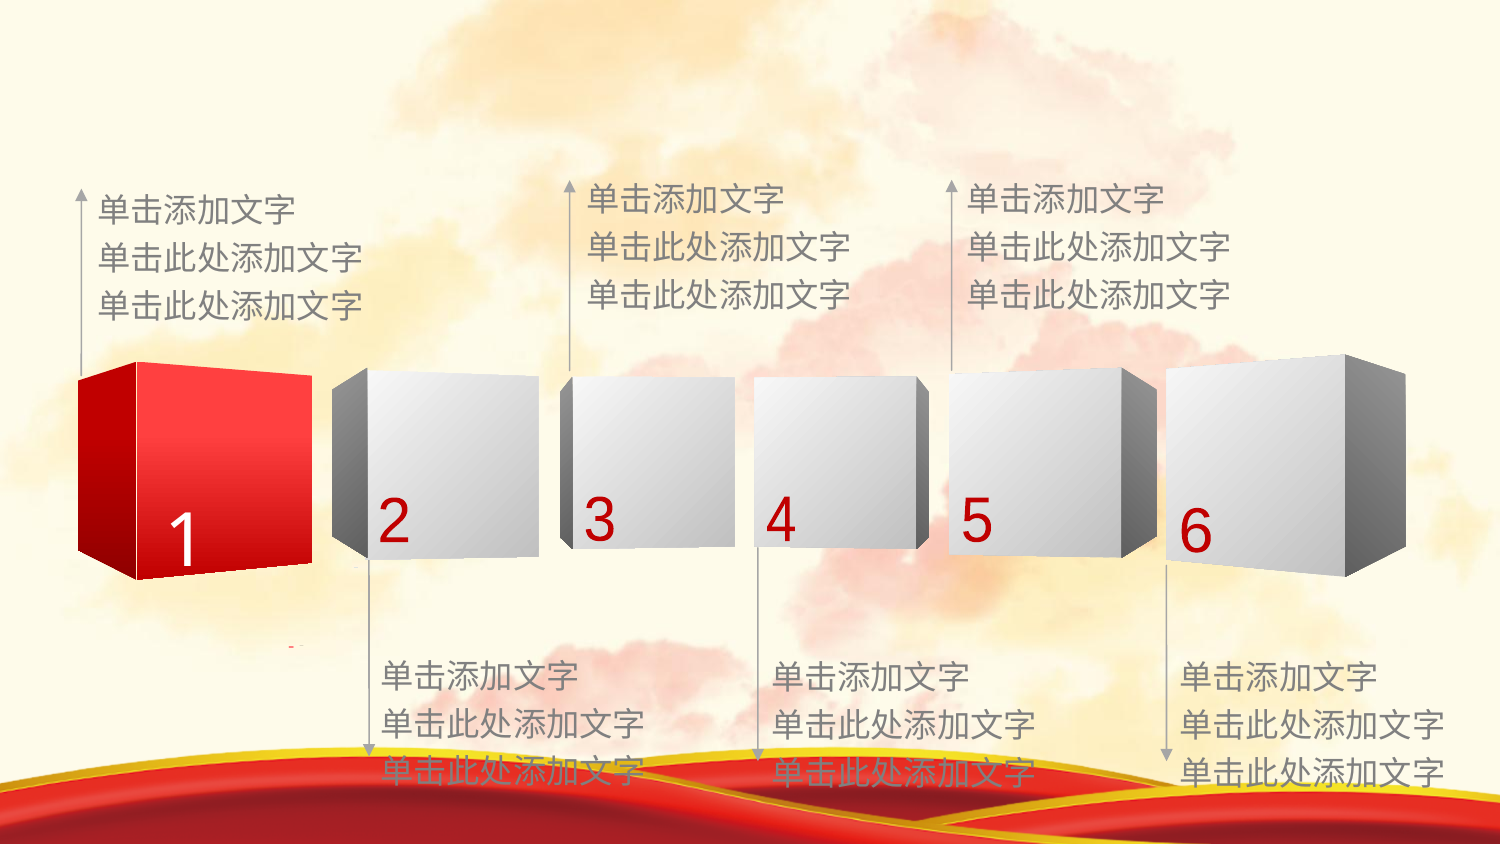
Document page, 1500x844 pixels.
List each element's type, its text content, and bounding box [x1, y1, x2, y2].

text_box 单击添加文字 单击此处添加文字 单击此处添加文字 [82, 173, 381, 333]
text_box 单击添加文字 单击此处添加文字 单击此处添加文字 [951, 163, 1256, 322]
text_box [1166, 354, 1406, 577]
text_box [751, 549, 765, 762]
text_box 单击添加文字 单击此处添加文字 单击此处添加文字 [1164, 640, 1469, 800]
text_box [754, 376, 929, 549]
text_box [362, 560, 376, 757]
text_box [560, 376, 735, 549]
text_box 单击添加文字 单击此处添加文字 单击此处添加文字 [365, 639, 670, 798]
picture [0, 0, 1500, 844]
text_box [945, 179, 958, 367]
text_box 单击添加文字 单击此处添加文字 单击此处添加文字 [571, 163, 876, 322]
text_box [563, 180, 576, 371]
text_box [75, 188, 88, 361]
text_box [77, 361, 312, 580]
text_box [332, 367, 539, 560]
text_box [949, 367, 1157, 558]
text_box 单击添加文字 单击此处添加文字 单击此处添加文字 [756, 640, 1061, 800]
text_box [1160, 577, 1173, 762]
